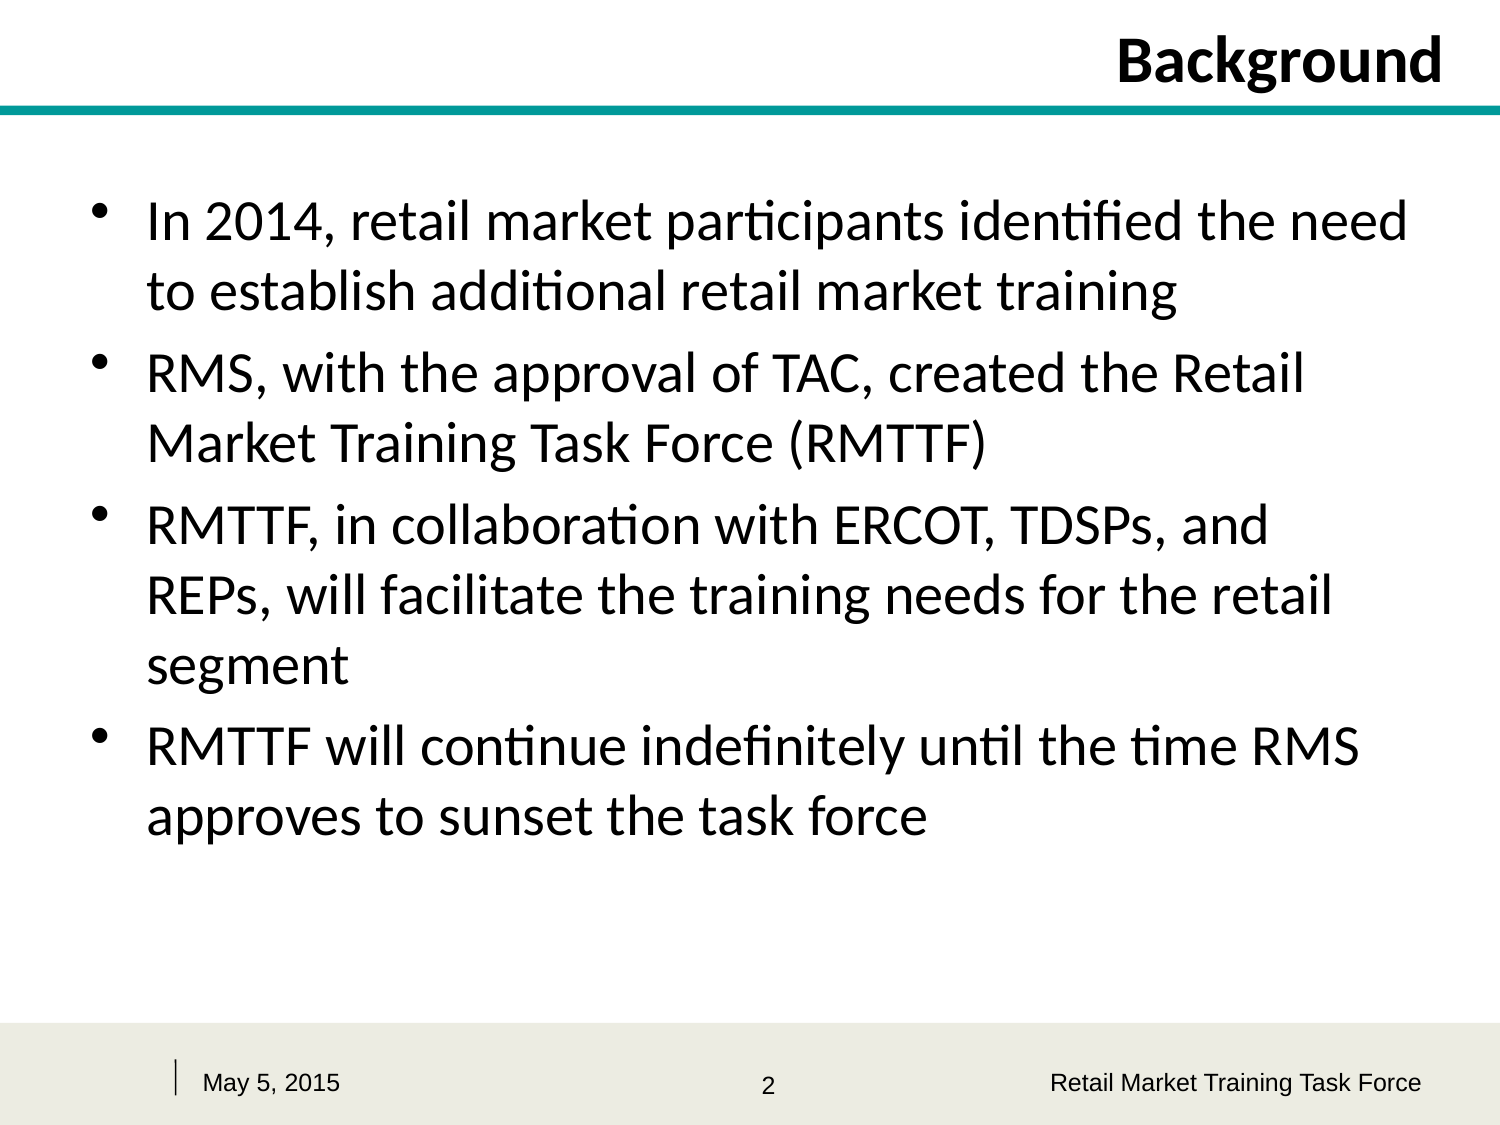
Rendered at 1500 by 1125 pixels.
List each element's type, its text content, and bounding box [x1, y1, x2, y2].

list In 2014, retail market participants identified the need to establish additional retail market training RMS, with the approval of TAC, created the Retail Market Training Task Force (RMTTF) RMTTF, in collaboration with ERCOT, TDSPs, and REPs, will facilitate the training needs for the retail segment RMTTF will continue indefinitely until the time RMS approves to sunset the task force [74, 174, 1426, 951]
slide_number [187, 1059, 538, 1125]
footer Retail Market Training Task Force [1024, 1059, 1438, 1125]
title Background [49, 0, 1476, 113]
